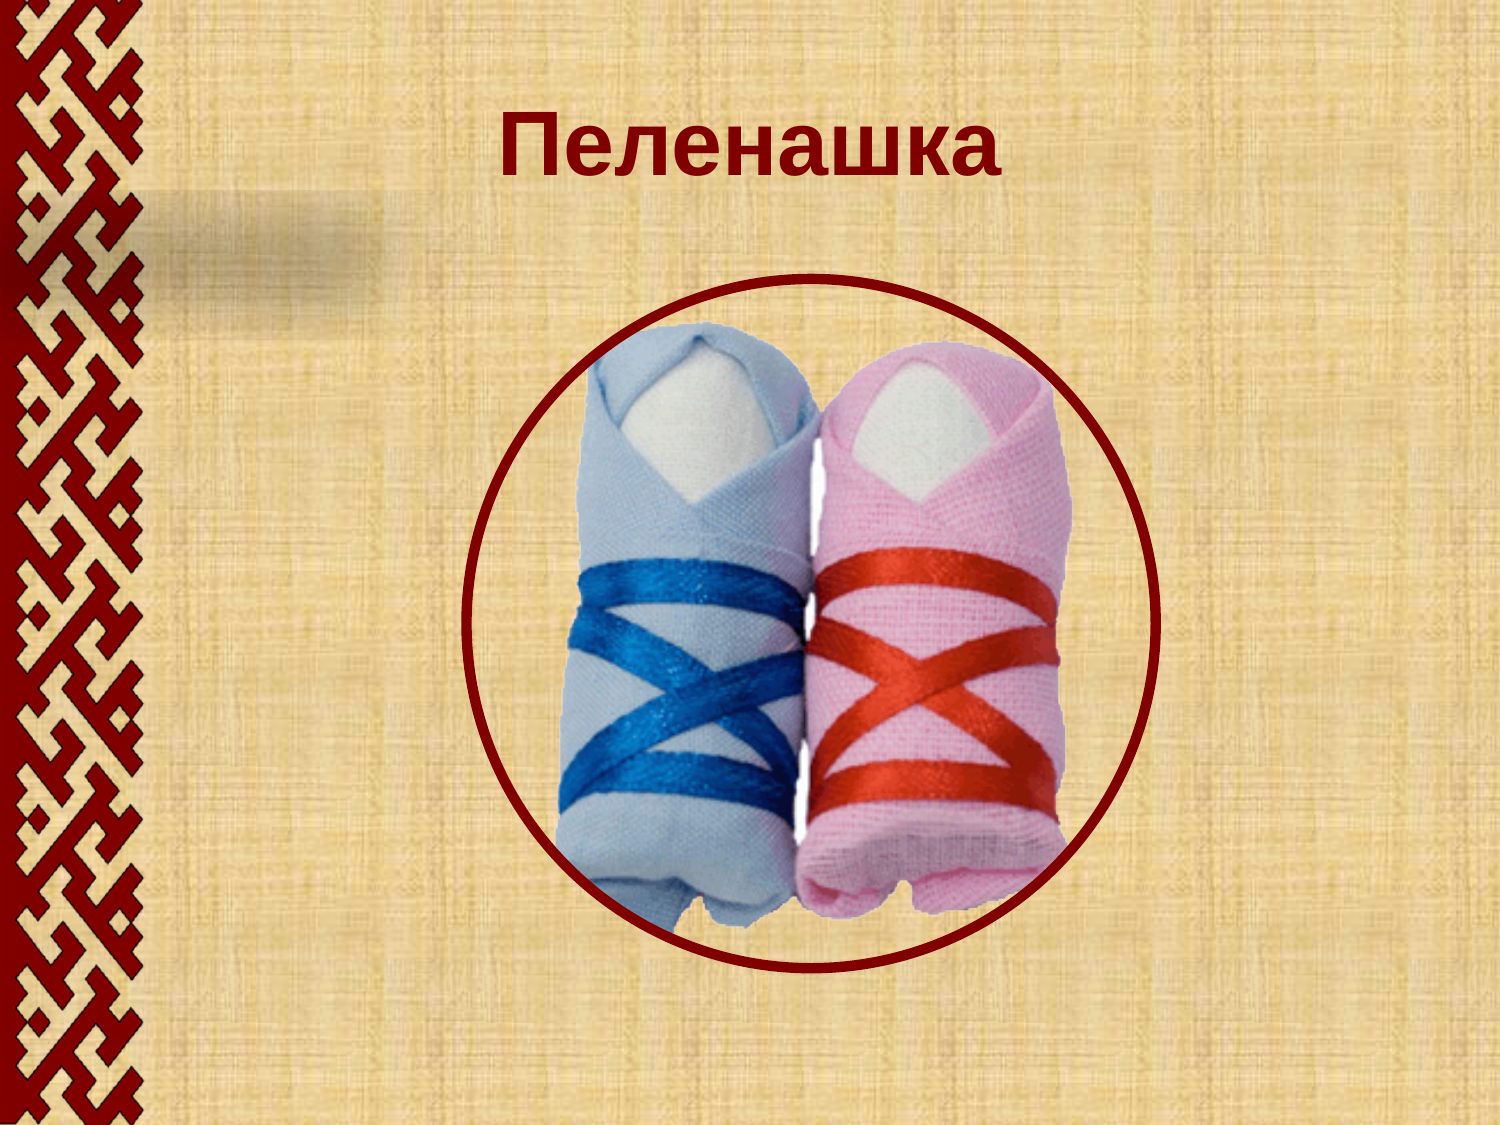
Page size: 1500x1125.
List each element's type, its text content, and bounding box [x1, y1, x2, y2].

picture [0, 0, 1500, 1125]
title Пеленашка [325, 45, 1425, 233]
